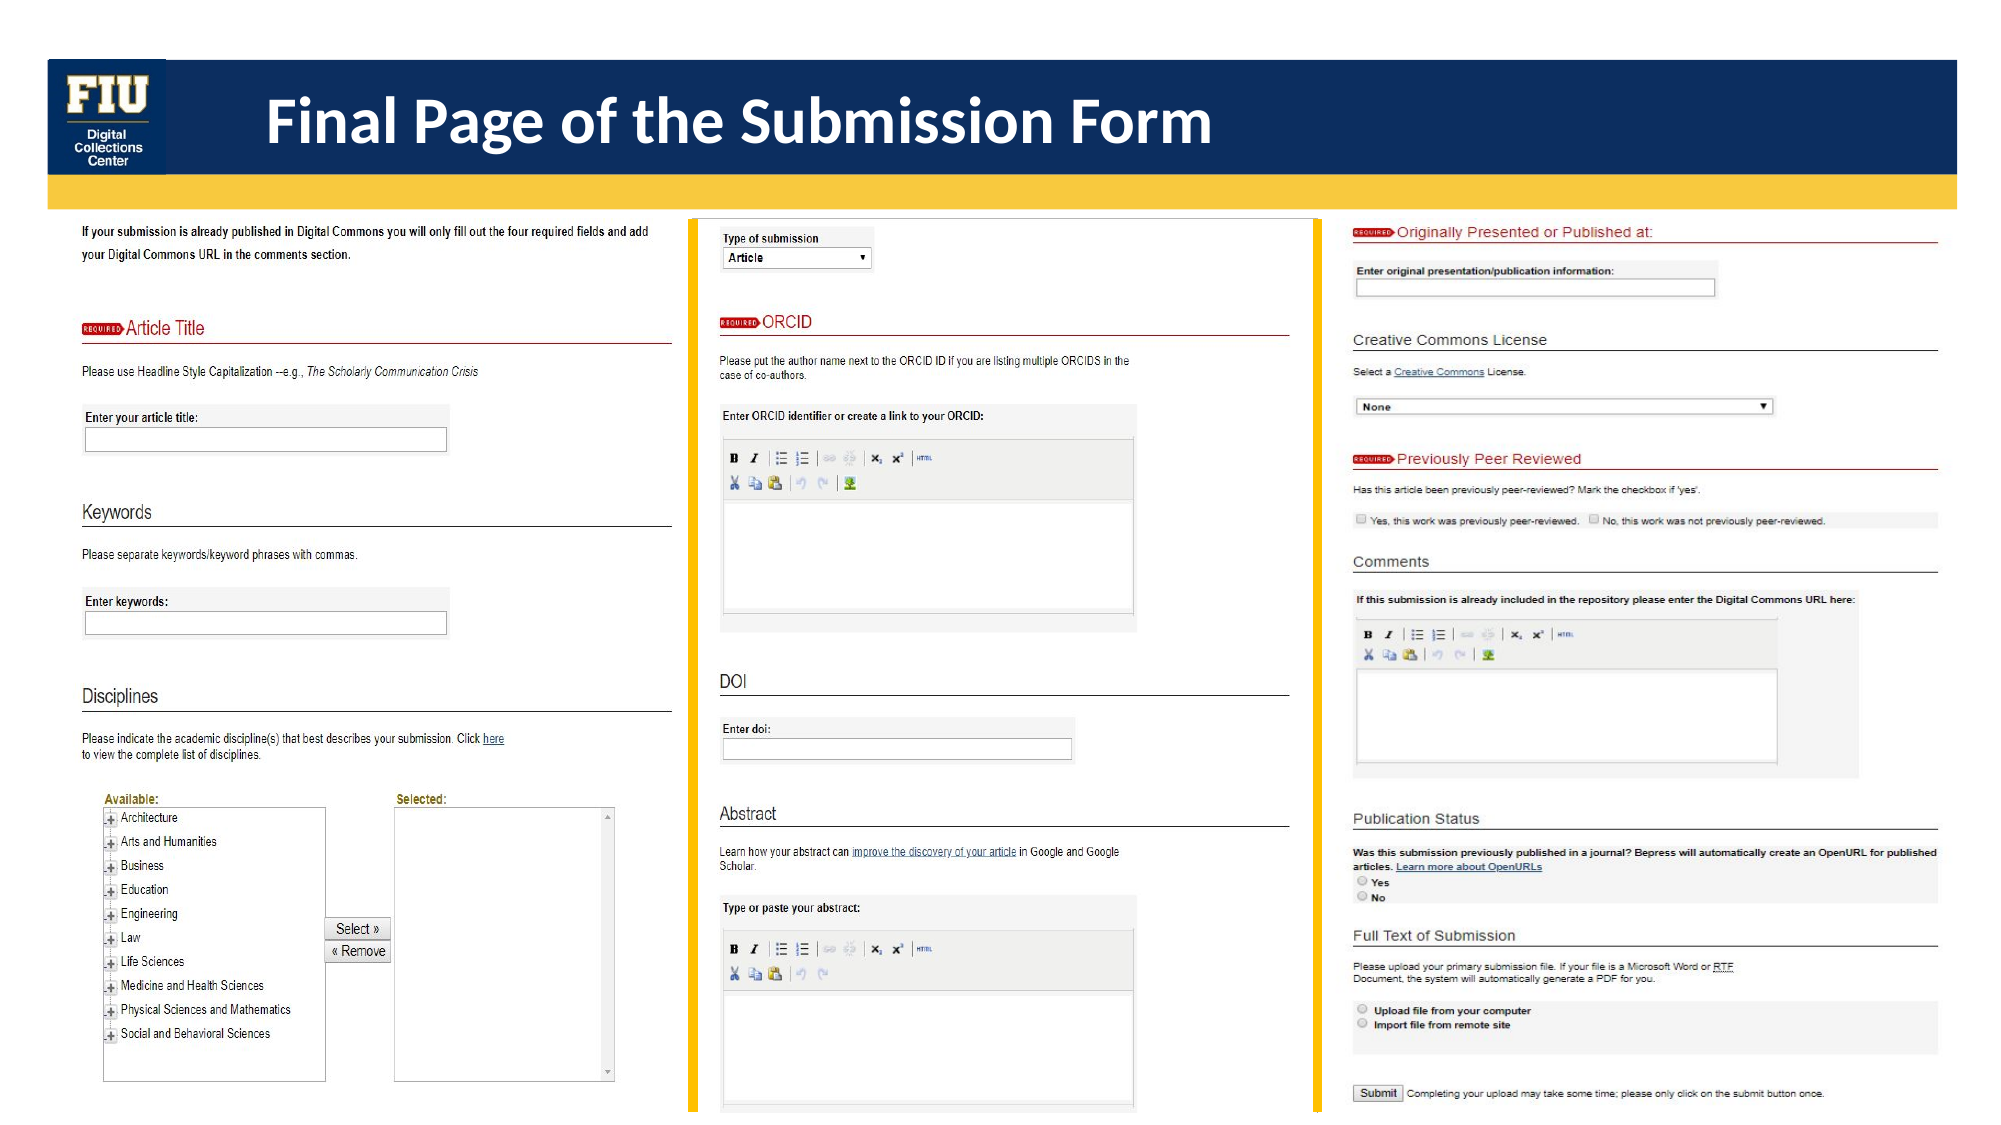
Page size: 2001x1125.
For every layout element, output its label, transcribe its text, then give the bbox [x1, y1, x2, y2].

picture [692, 218, 1318, 1113]
title [166, 59, 1958, 174]
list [47, 218, 692, 1089]
picture [49, 59, 166, 177]
text_box [47, 174, 1958, 210]
picture [1319, 218, 1959, 1112]
text_box Final Page of the Submission Form [251, 69, 1462, 164]
